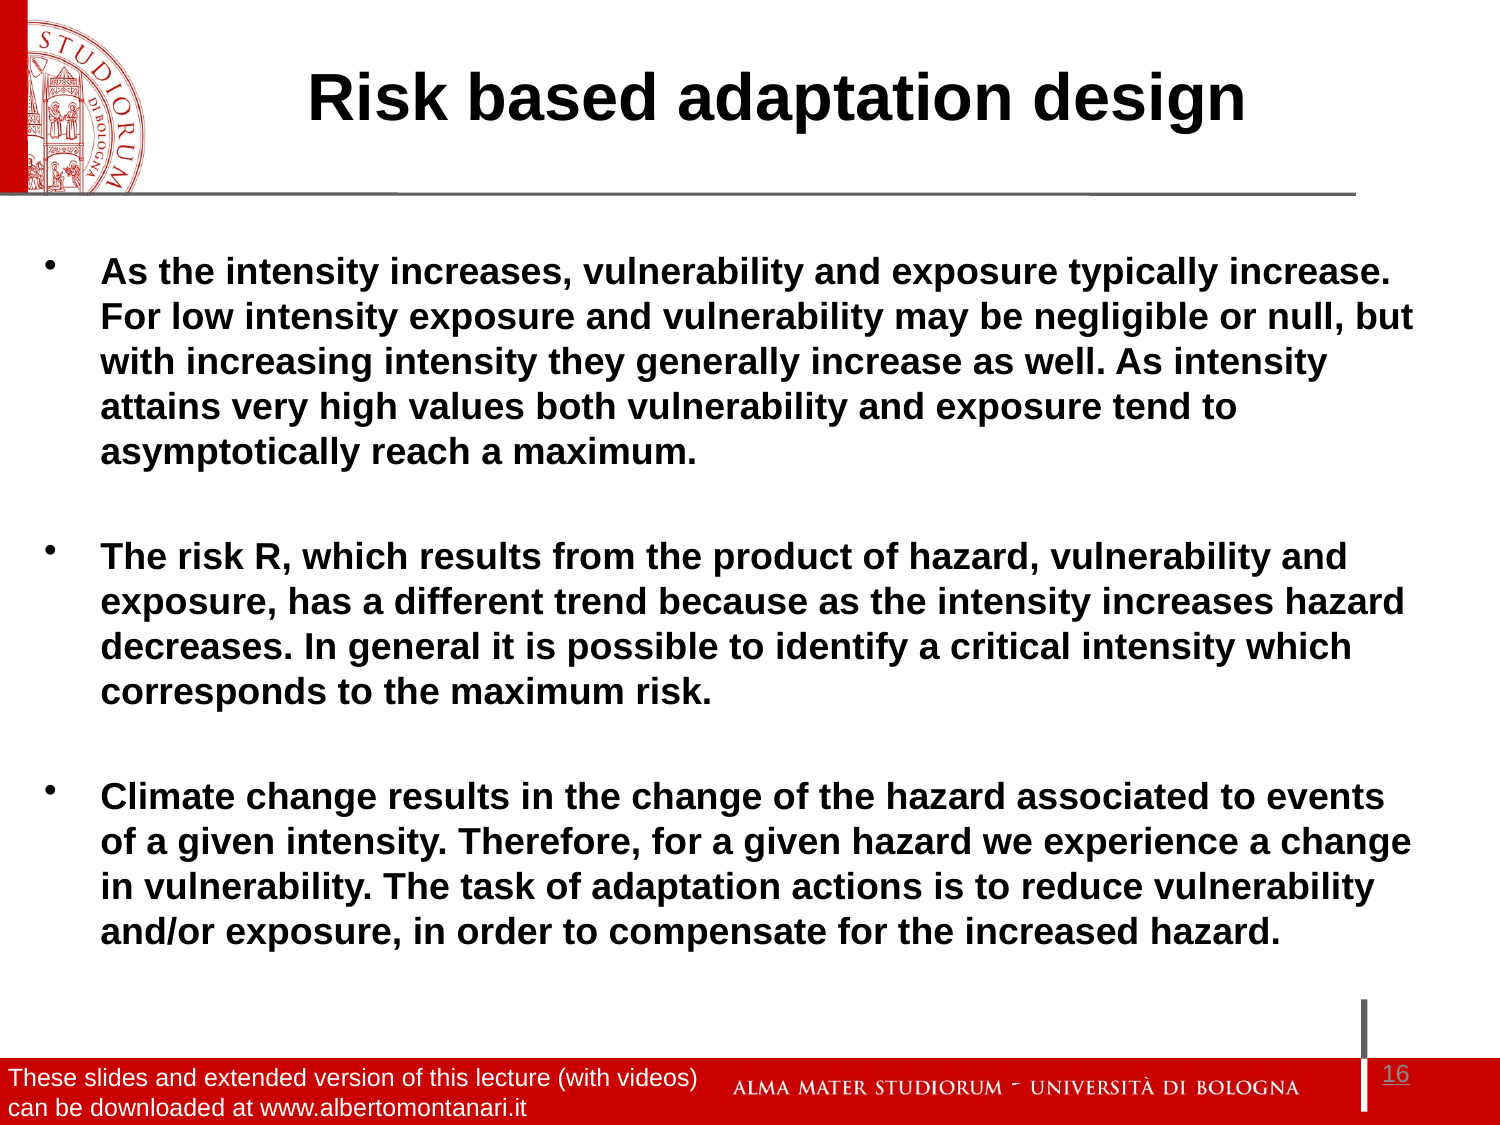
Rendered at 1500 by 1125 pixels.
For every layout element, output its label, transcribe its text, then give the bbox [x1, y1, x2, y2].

picture [0, 1058, 1500, 1125]
list As the intensity increases, vulnerability and exposure typically increase. For low intensity exposure and vulnerability may be negligible or null, but with increasing intensity they generally increase as well. As intensity attains very high values both vulnerability and exposure tend to asymptotically reach a maximum. The risk R, which results from the product of hazard, vulnerability and exposure, has a different trend because as the intensity increases hazard decreases. In general it is possible to identify a critical intensity which corresponds to the maximum risk. Climate change results in the change of the hazard associated to events of a given intensity. Therefore, for a given hazard we experience a change in vulnerability. The task of adaptation actions is to reduce vulnerability and/or exposure, in order to compensate for the increased hazard. [29, 239, 1447, 960]
slide_number 16 [1074, 1042, 1425, 1103]
text_box Risk based adaptation design [210, 46, 1345, 142]
picture [28, 16, 151, 192]
